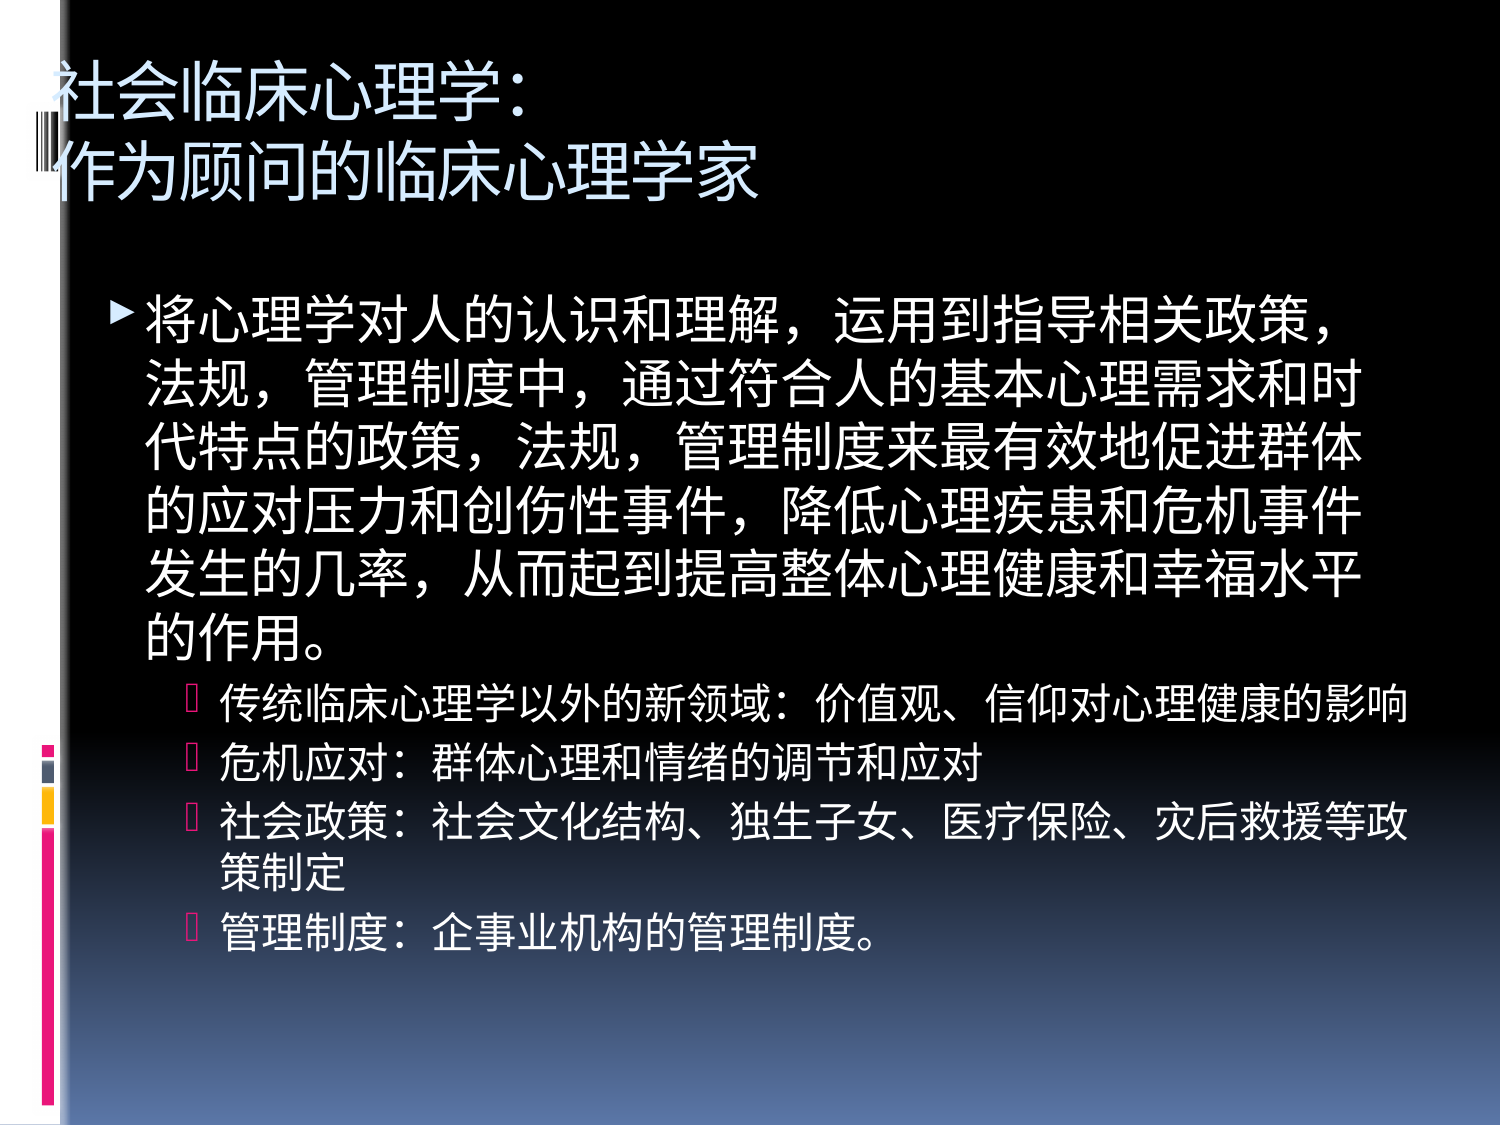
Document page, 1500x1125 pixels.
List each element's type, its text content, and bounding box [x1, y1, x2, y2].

list 将心理学对人的认识和理解，运用到指导相关政策，法规，管理制度中，通过符合人的基本心理需求和时代特点的政策，法规，管理制度来最有效地促进群体的应对压力和创伤性事件，降低心理疾患和危机事件发生的几率，从而起到提高整体心理健康和幸福水平的作用。 传统临床心理学以外的新领域：价值观、信仰对心理健康的影响 危机应对：群体心理和情绪的调节和应对 社会政策：社会文化结构、独生子女、医疗保险、灾后救援等政策制定 管理制度：企事业机构的管理制度。 [75, 278, 1425, 1005]
title 社会临床心理学： 作为顾问的临床心理学家 [35, 42, 1500, 218]
